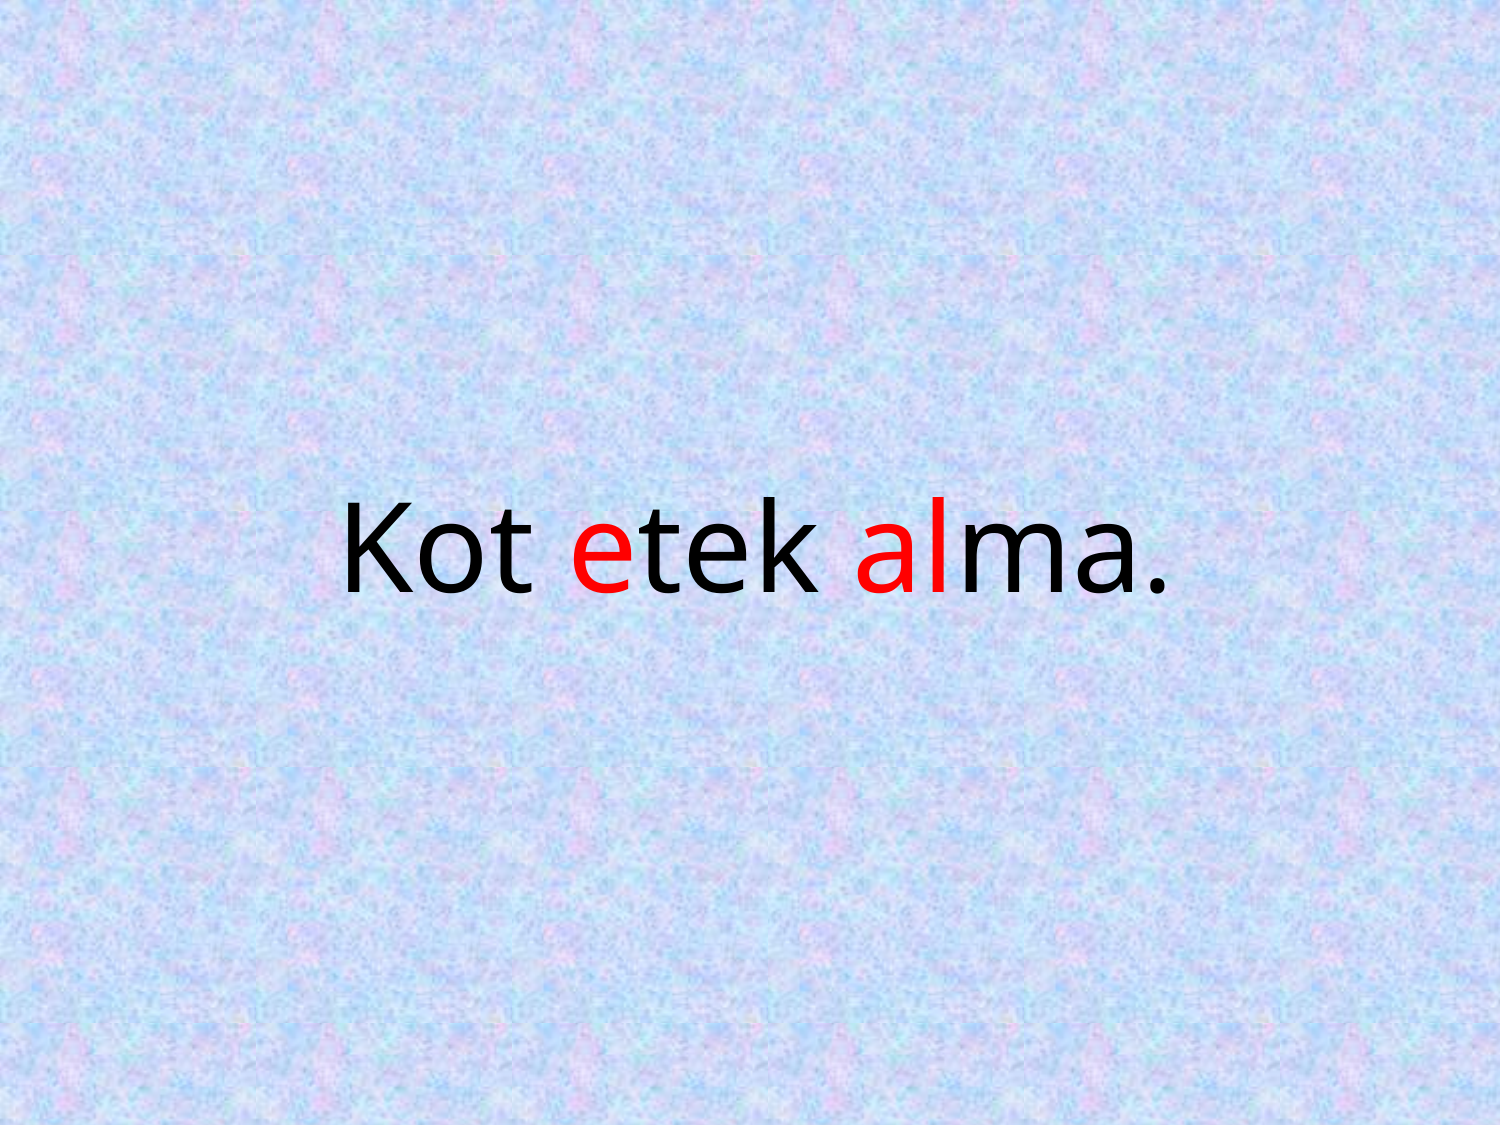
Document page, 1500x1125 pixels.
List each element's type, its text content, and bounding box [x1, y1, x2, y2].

title Kot etek alma. [117, 421, 1393, 663]
picture [0, 0, 1500, 1125]
